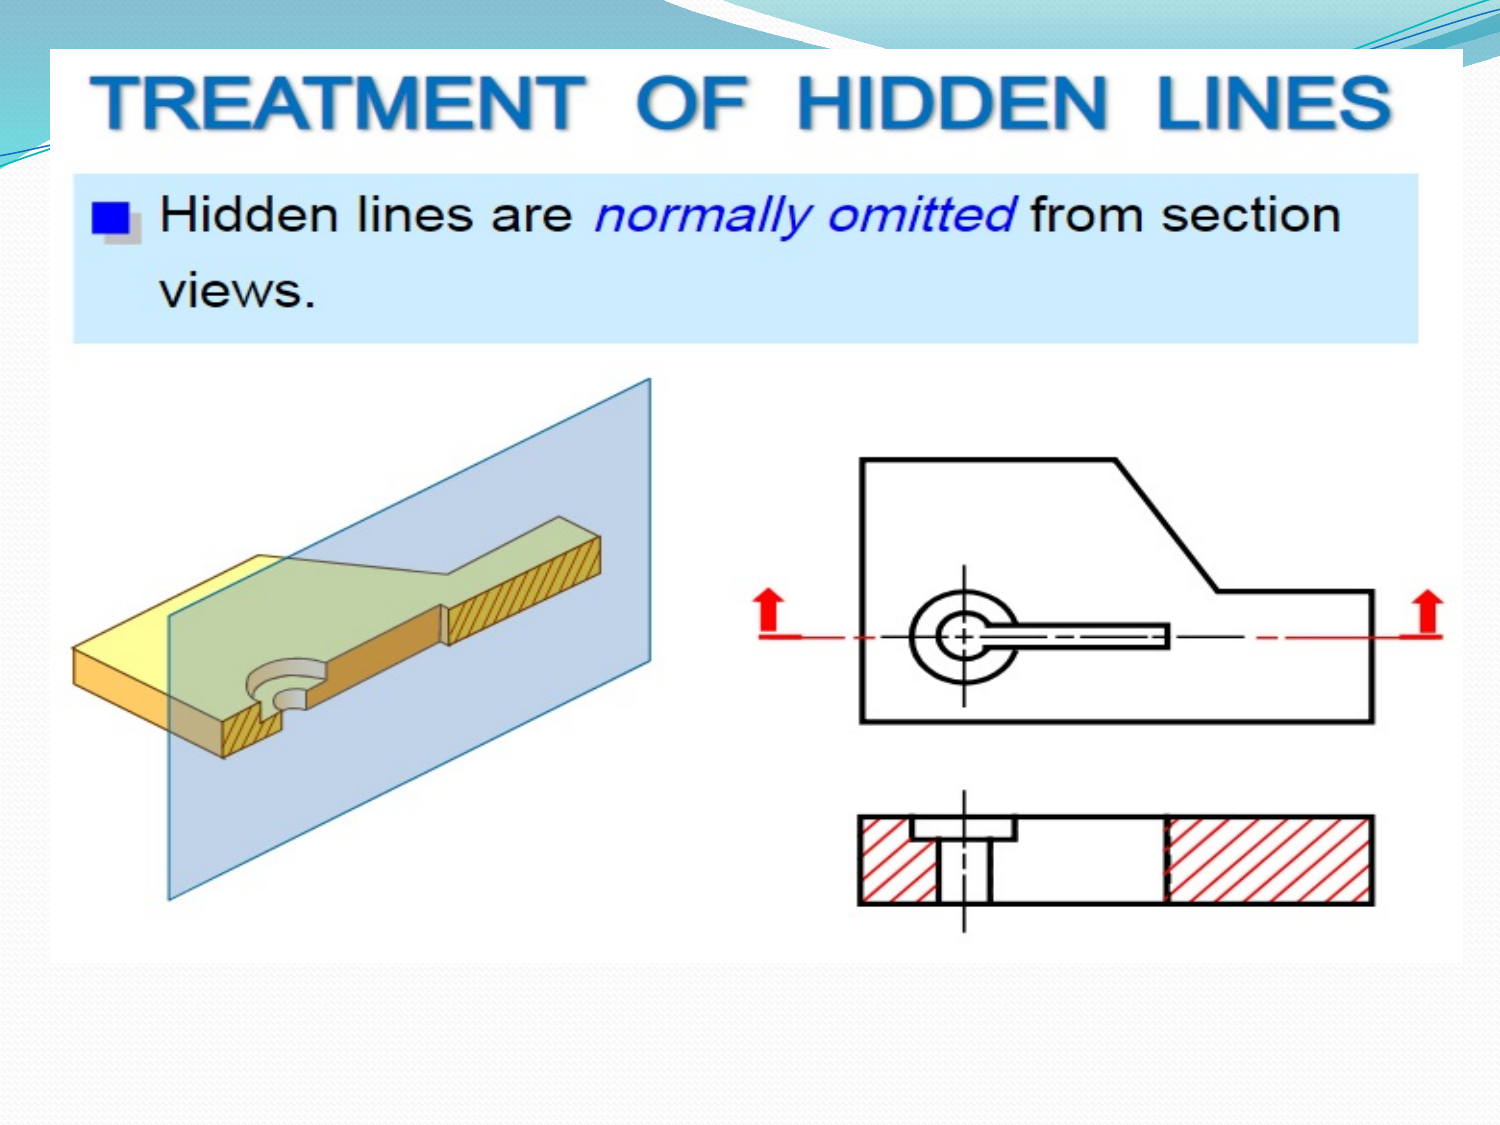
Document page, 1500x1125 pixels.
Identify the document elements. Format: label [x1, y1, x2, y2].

picture [49, 49, 1463, 963]
